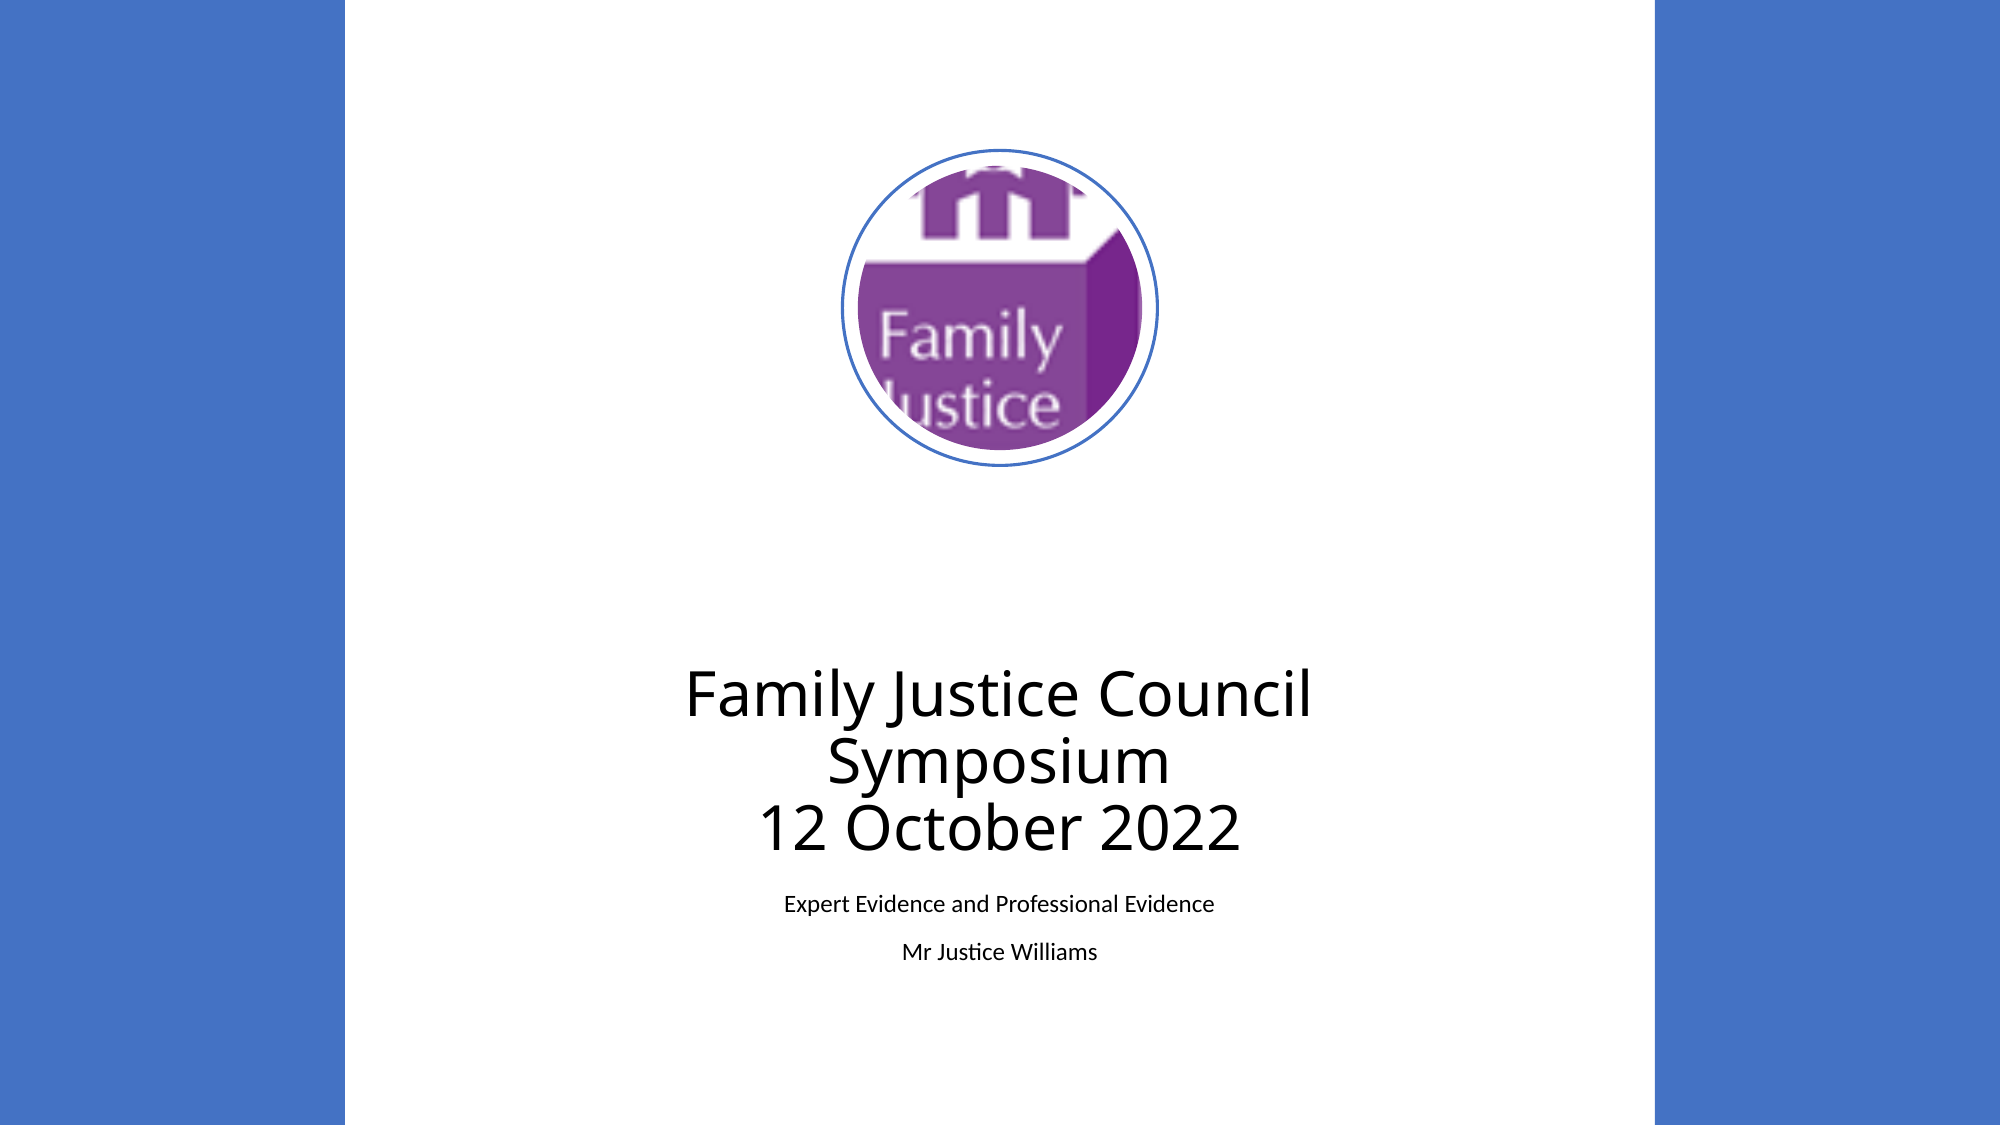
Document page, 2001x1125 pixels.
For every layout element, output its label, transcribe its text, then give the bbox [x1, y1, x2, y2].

text_box [841, 239, 857, 377]
text_box [0, 0, 346, 1125]
picture [857, 165, 1143, 451]
title Family Justice Council Symposium 12 October 2022 [387, 505, 1613, 881]
text_box [1143, 239, 1159, 377]
text_box [1654, 0, 2000, 1125]
subtitle Expert Evidence and Professional Evidence Mr Justice Williams [387, 881, 1613, 975]
text_box [931, 149, 1069, 165]
text_box [931, 451, 1069, 467]
